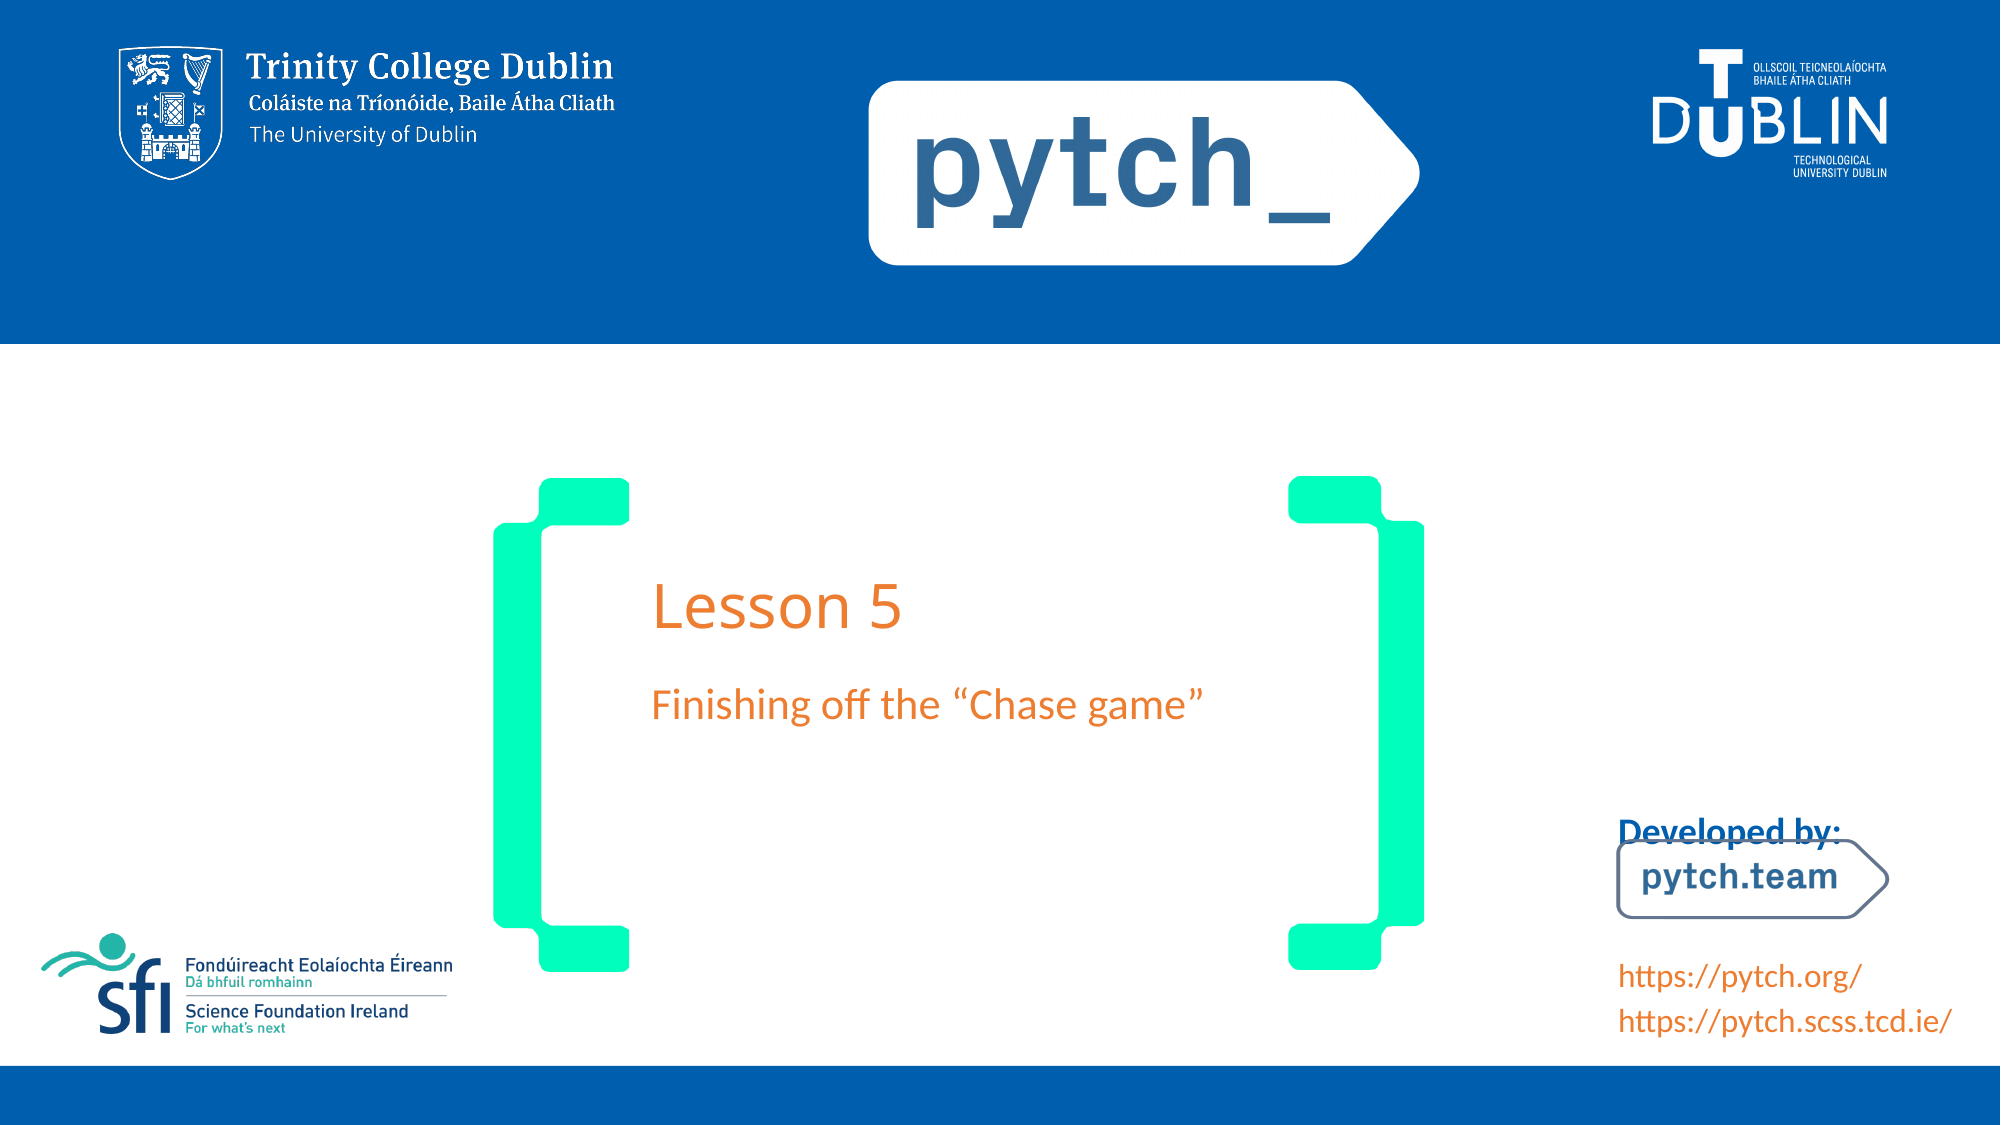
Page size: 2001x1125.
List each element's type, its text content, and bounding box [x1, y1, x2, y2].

subtitle Finishing off the “Chase game” [636, 679, 1318, 739]
picture [41, 933, 452, 1034]
picture [117, 45, 617, 181]
text_box Developed by: https://pytch.org/ https://pytch.scss.tcd.ie/ [1603, 762, 1978, 1079]
title Lesson 5 [636, 560, 1357, 652]
picture [1603, 820, 1905, 940]
picture [1618, 17, 1923, 209]
picture [696, 36, 1592, 305]
